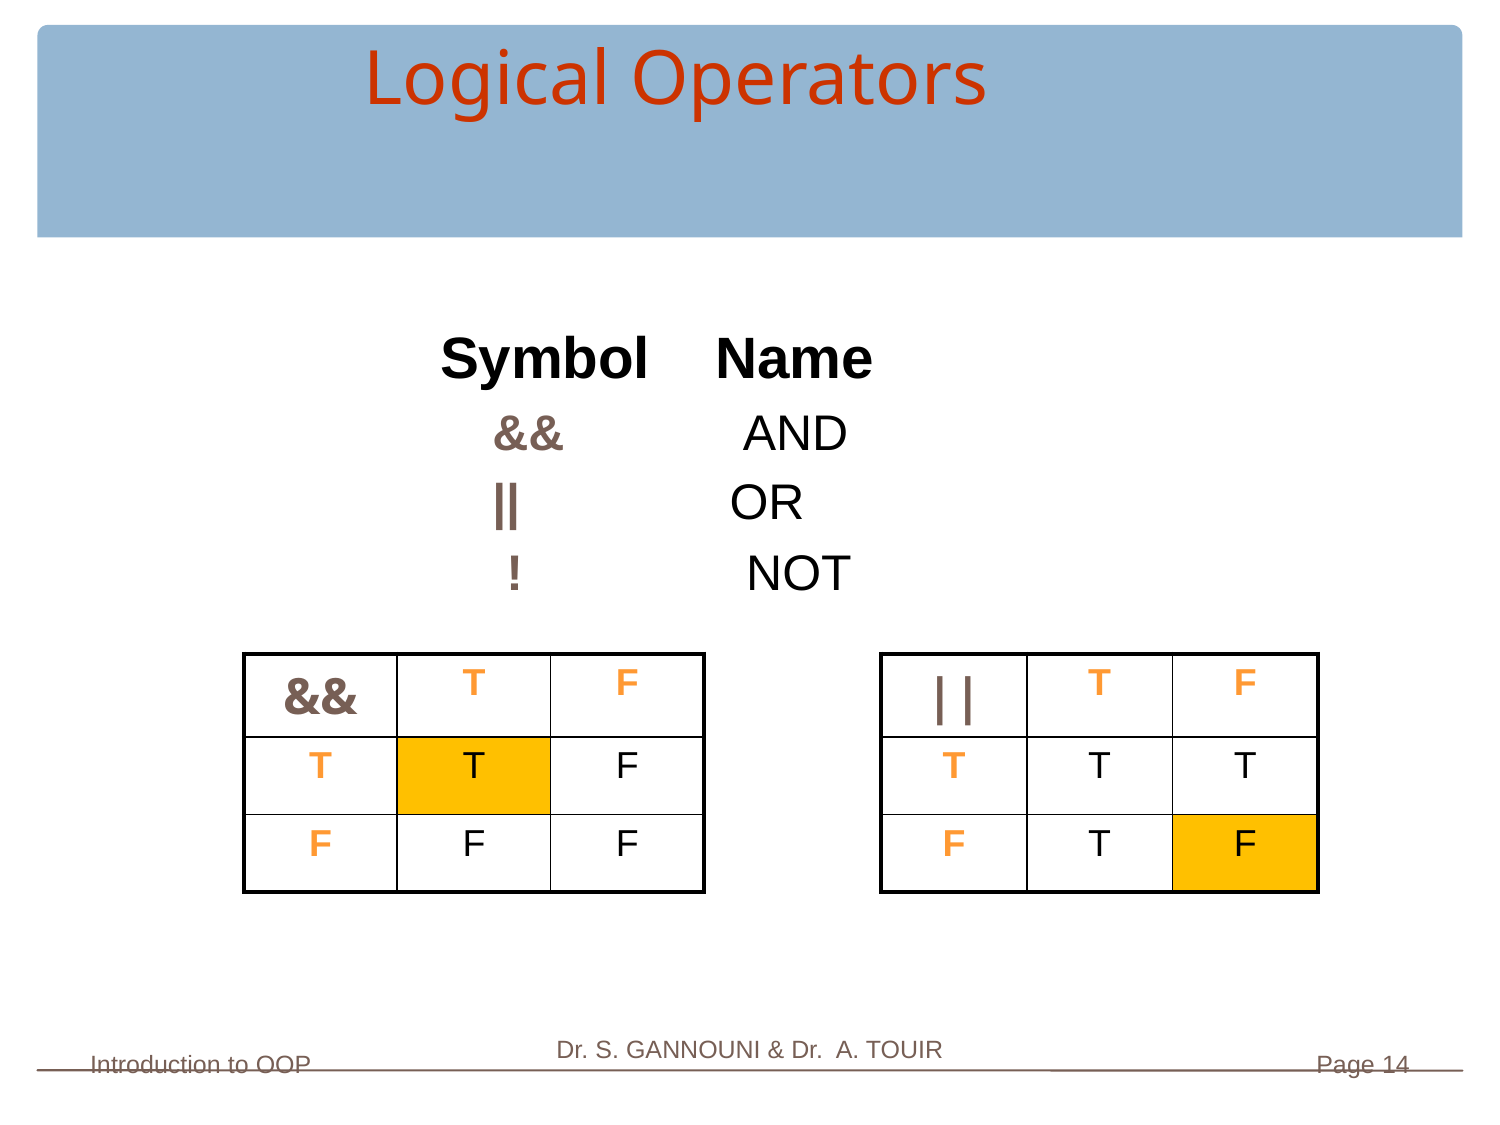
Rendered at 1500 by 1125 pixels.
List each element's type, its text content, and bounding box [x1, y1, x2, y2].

table_header && [246, 656, 396, 736]
table_header T [1028, 656, 1172, 736]
table_cell F [246, 815, 396, 890]
table_header T [398, 656, 550, 736]
slide_number Page 14 [1074, 1024, 1425, 1103]
table_cell F [1173, 815, 1316, 890]
footer Dr. S. GANNOUNI & Dr. A. TOUIR [512, 1024, 988, 1103]
table_cell F [551, 815, 702, 890]
slide_number Introduction to OOP [75, 1024, 425, 1103]
table_cell F [398, 815, 550, 890]
table_cell T [883, 738, 1026, 814]
table_cell F [883, 815, 1026, 890]
table_cell F [551, 738, 702, 814]
table_cell T [1028, 815, 1172, 890]
table_cell T [1028, 738, 1172, 814]
table_cell T [246, 738, 396, 814]
title Logical Operators [112, 0, 1240, 151]
list Symbol Name && AND || OR ! NOT [424, 312, 1045, 626]
table_header || [883, 656, 1026, 736]
table_cell T [1173, 738, 1316, 814]
table_header F [551, 656, 702, 736]
table_cell T [398, 738, 550, 814]
table_header F [1173, 656, 1316, 736]
